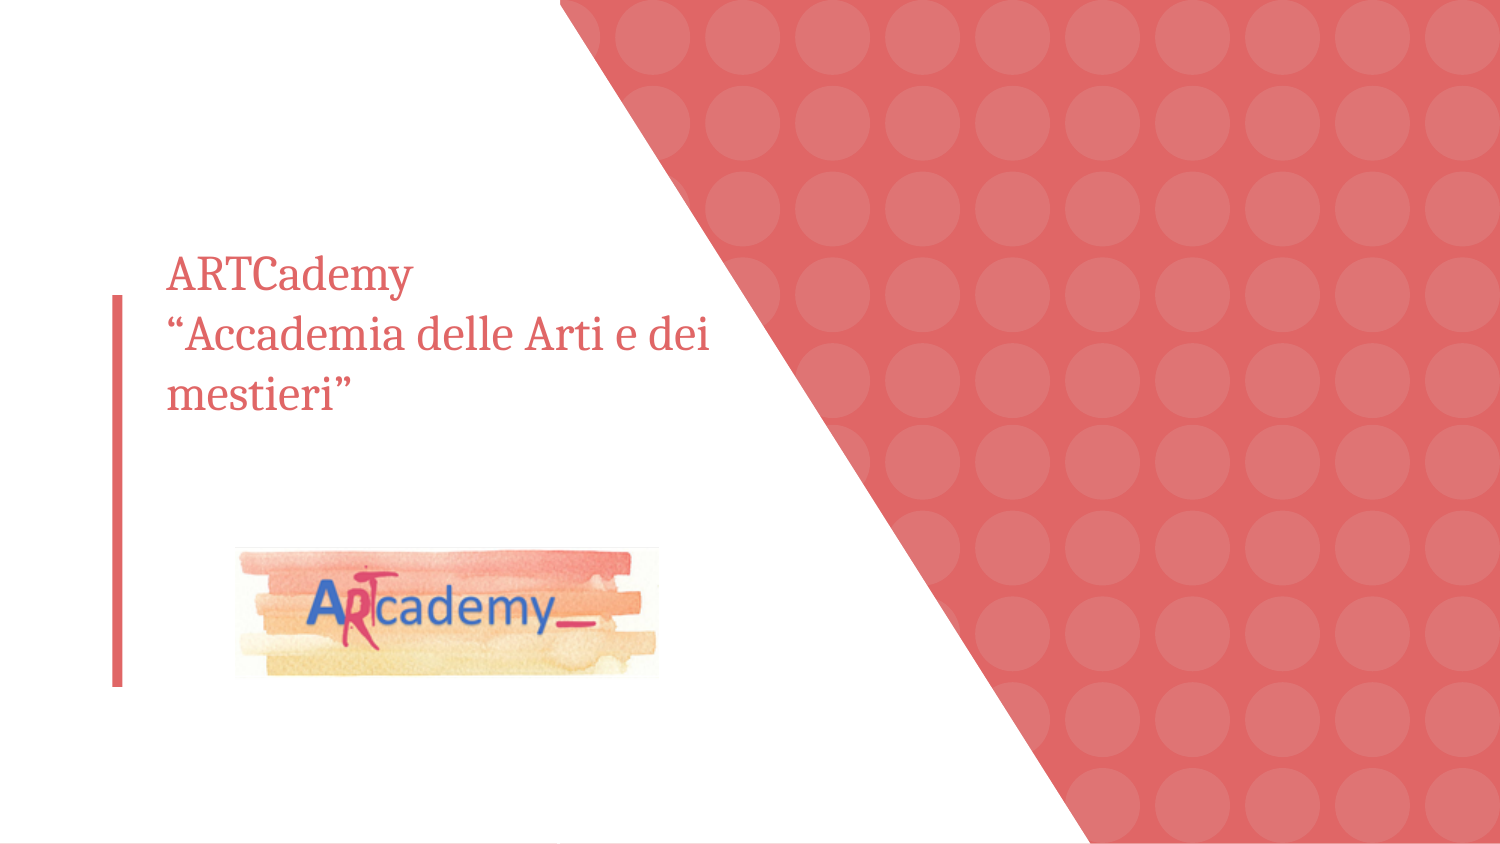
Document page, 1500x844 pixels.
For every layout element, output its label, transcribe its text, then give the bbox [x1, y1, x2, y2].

subtitle [151, 449, 968, 701]
picture [234, 522, 660, 725]
title ARTCademy “Accademia delle Arti e dei mestieri” [151, 330, 785, 436]
